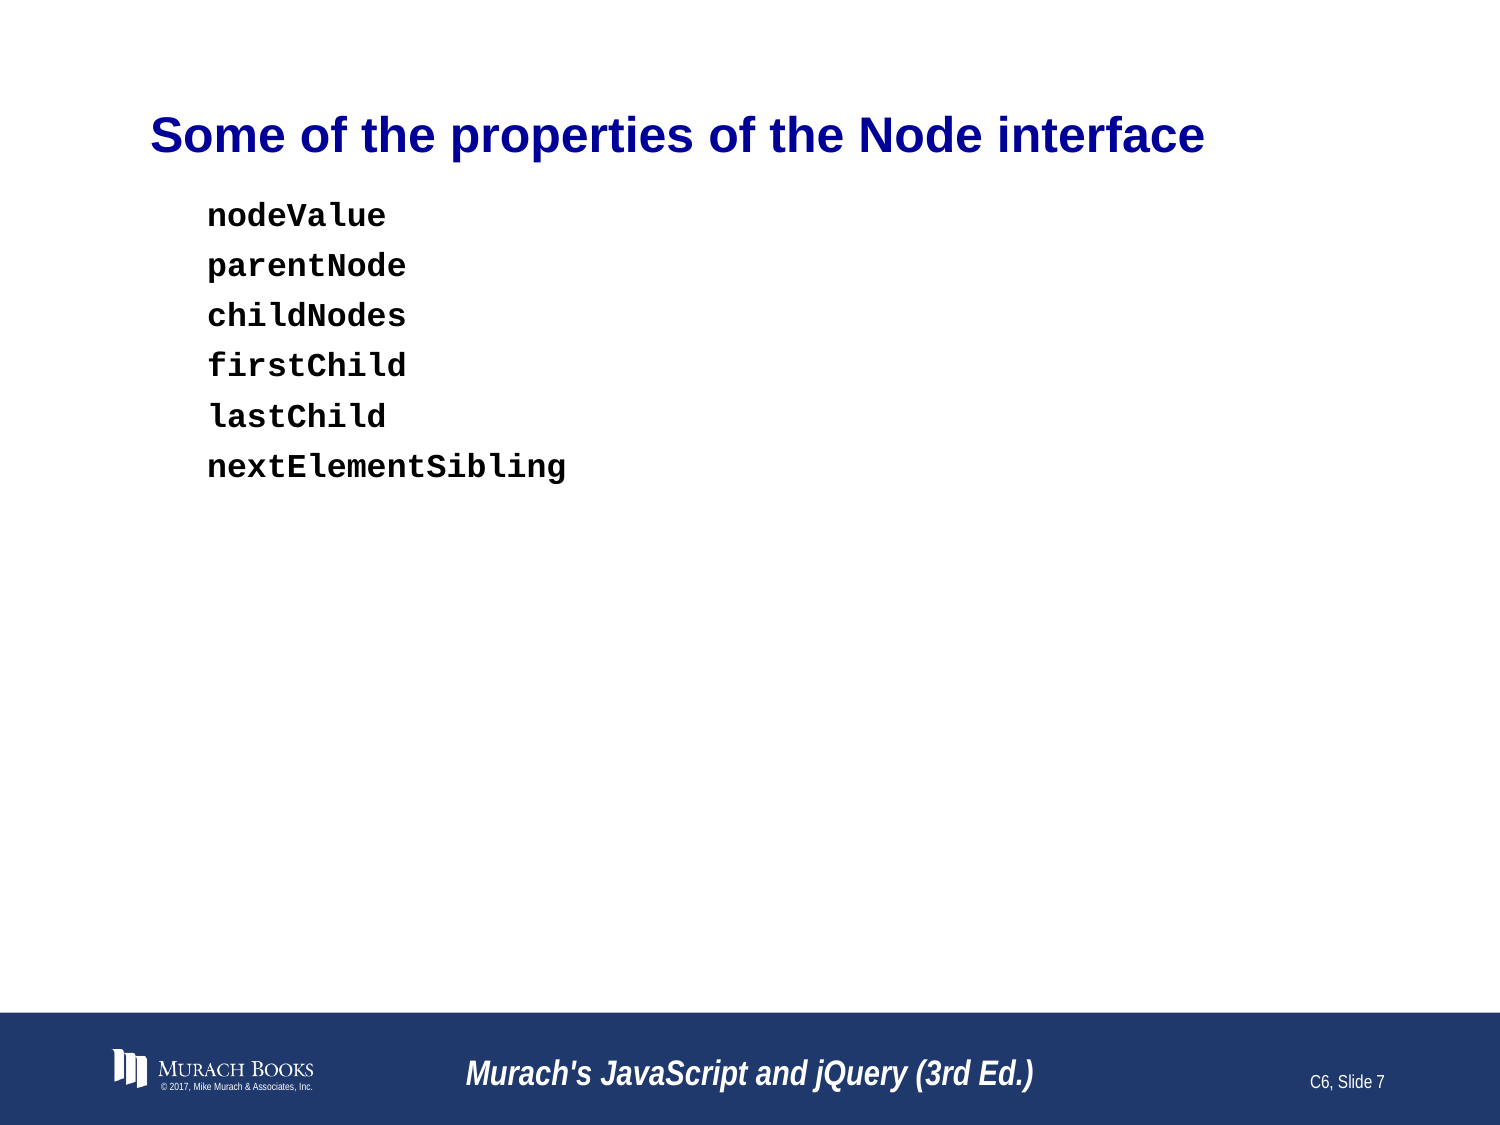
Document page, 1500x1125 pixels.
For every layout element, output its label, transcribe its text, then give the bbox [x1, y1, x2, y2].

title Some of the properties of the Node interface [150, 102, 1350, 164]
footer © 2017, Mike Murach & Associates, Inc. [12, 1025, 463, 1100]
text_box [149, 198, 1348, 501]
slide_number C6, Slide 7 [1087, 1025, 1400, 1100]
slide_number Murach's JavaScript and jQuery (3rd Ed.) [463, 1025, 1050, 1100]
